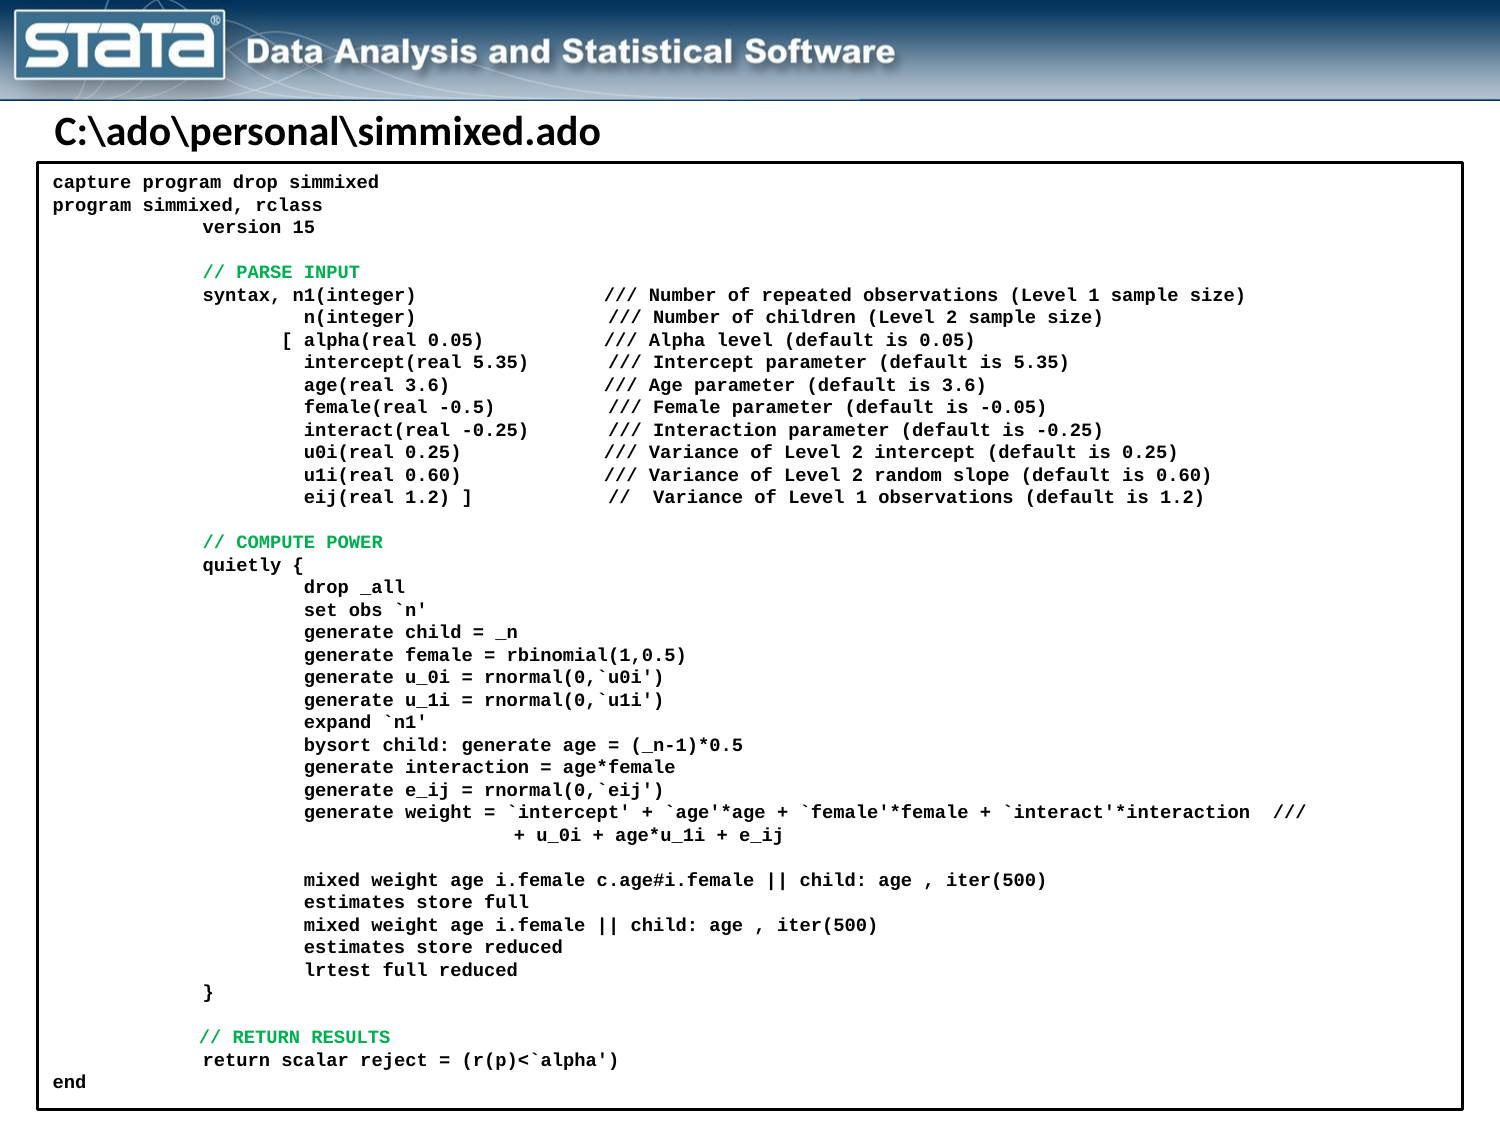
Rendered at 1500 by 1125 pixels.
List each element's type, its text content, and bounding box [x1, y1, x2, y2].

text_box C:\ado\personal\simmixed.ado [39, 96, 617, 162]
picture [0, 0, 1500, 101]
text_box capture program drop simmixed program simmixed, rclass version 15 // PARSE INPUT syntax, n1(integer) /// Number of repeated observations (Level 1 sample size) n(integer) /// Number of children (Level 2 sample size) [ alpha(real 0.05) /// Alpha level (default is 0.05) intercept(real 5.35) /// Intercept parameter (default is 5.35) age(real 3.6) /// Age parameter (default is 3.6) female(real -0.5) /// Female parameter (default is -0.05) interact(real -0.25) /// Interaction parameter (default is -0.25) u0i(real 0.25) /// Variance of Level 2 intercept (default is 0.25) u1i(real 0.60) /// Variance of Level 2 random slope (default is 0.60) eij(real 1.2) ] // Variance of Level 1 observations (default is 1.2) // COMPUTE POWER quietly { drop _all set obs `n' generate child = _n generate female = rbinomial(1,0.5) generate u_0i = rnormal(0,`u0i') generate u_1i = rnormal(0,`u1i') expand `n1' bysort child: generate age = (_n-1)*0.5 generate interaction = age*female generate e_ij = rnormal(0,`eij') generate weight = `intercept' + `age'*age + `female'*female + `interact'*interaction /// + u_0i + age*u_1i + e_ij mixed weight age i.female c.age#i.female || child: age , iter(500) estimates store full mixed weight age i.female || child: age , iter(500) estimates store reduced lrtest full reduced } // RETURN RESULTS return scalar reject = (r(p)<`alpha') end [37, 162, 1463, 1110]
